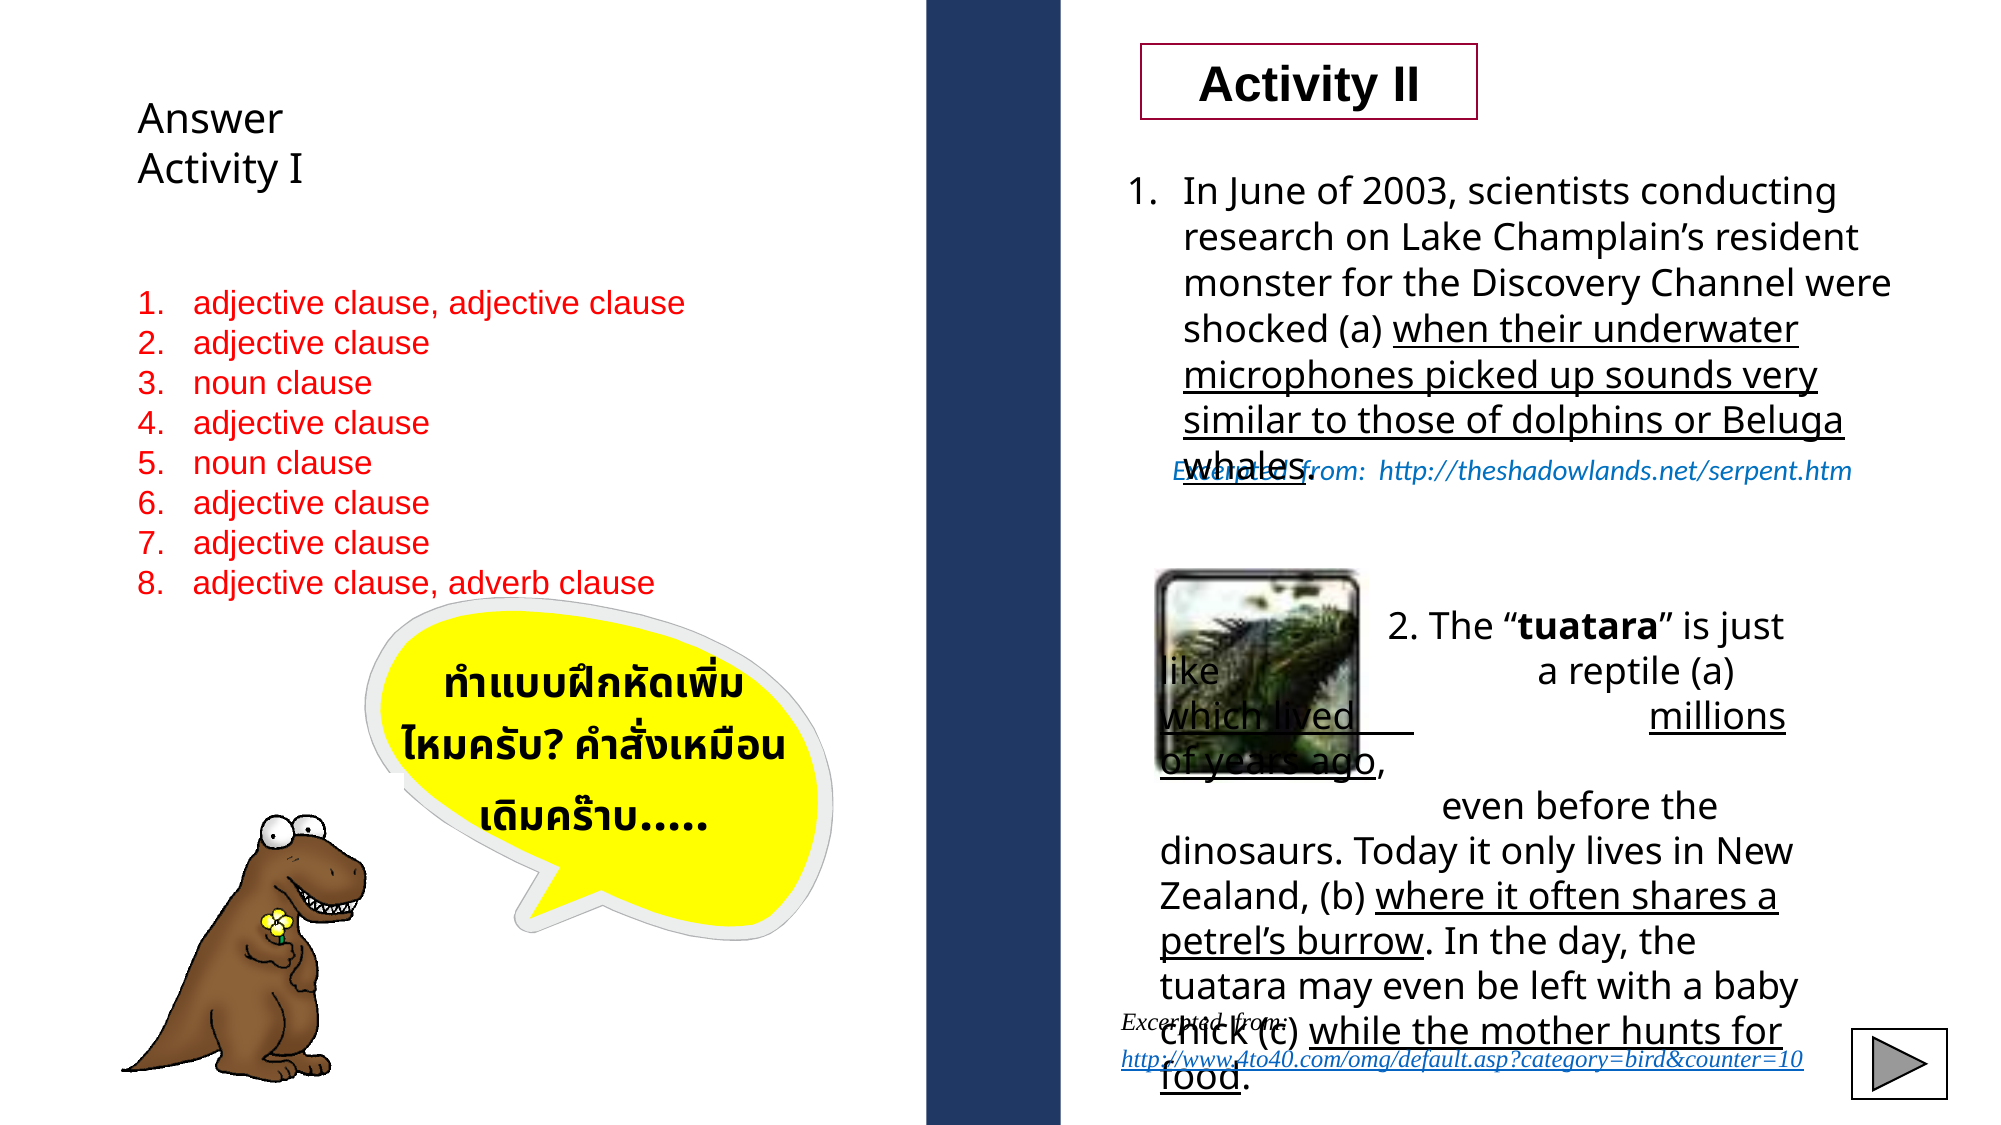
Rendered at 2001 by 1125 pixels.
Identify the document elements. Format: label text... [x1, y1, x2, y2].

text_box Activity II [1141, 44, 1478, 119]
picture [106, 773, 404, 1099]
text_box 2. The “tuatara” is just like a reptile (a) which lived millions of years ago, even before the dinosaurs. Today it only lives in New Zealand, (b) where it often shares a petrel’s burrow. In the day, the tuatara may even be left with a baby chick (c) while the mother hunts for food. [1144, 1080, 1843, 1104]
text_box Excerpted from: http://www.4to40.com/omg/default.asp?category=bird&counter=10 [956, 990, 1957, 1080]
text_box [348, 601, 841, 947]
text_box Excerpted from: http://theshadowlands.net/serpent.htm [1007, 441, 1905, 519]
picture [1154, 568, 1369, 783]
text_box In June of 2003, scientists conducting research on Lake Champlain’s resident monster for the Discovery Channel were shocked (a) when their underwater microphones picked up sounds very similar to those of dolphins or Beluga whales. [1112, 159, 1943, 495]
text_box Answer Activity I 1. adjective clause, adjective clause 2. adjective clause 3. noun clause 4. adjective clause 5. noun clause 6. adjective clause 7. adjective clause 8. adjective clause, adverb clause [85, 83, 814, 649]
text_box [925, 0, 1062, 1125]
text_box 2. The “tuatara” is just like a reptile (a) which lived millions of years ago, even before the dinosaurs. Today it only lives in New Zealand, (b) where it often shares a petrel’s burrow. In the day, the tuatara may even be left with a baby chick (c) while the mother hunts for food. [1144, 594, 1843, 990]
text_box [1851, 1080, 1948, 1100]
